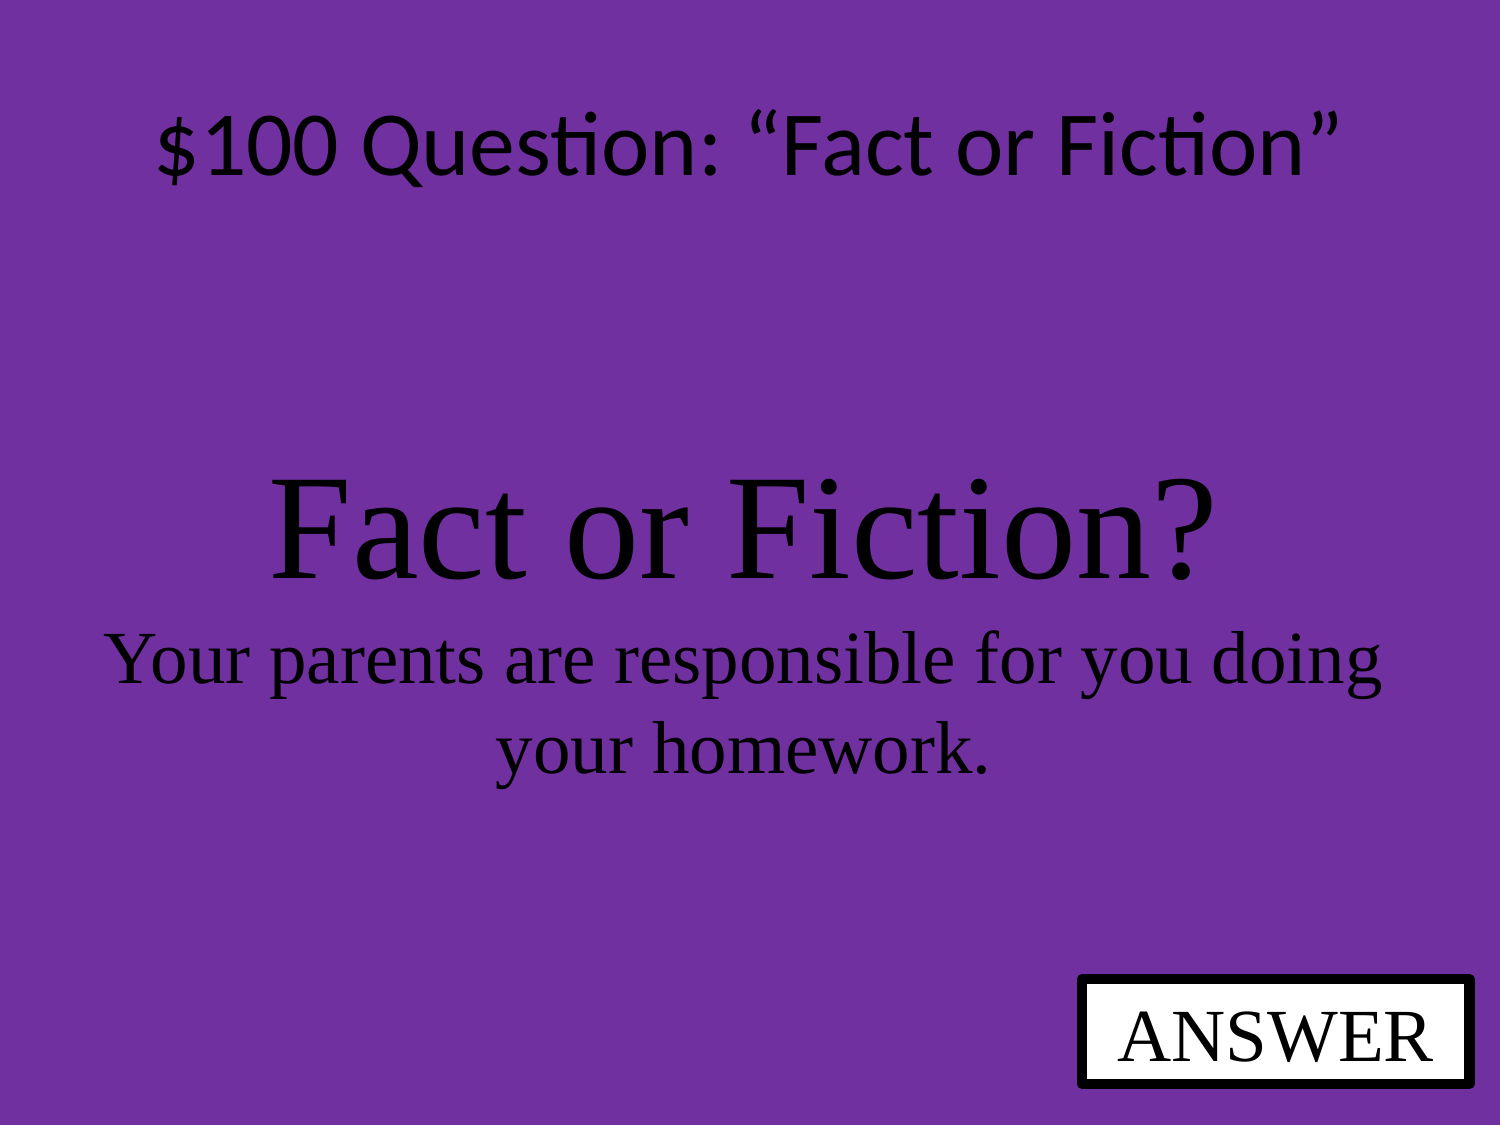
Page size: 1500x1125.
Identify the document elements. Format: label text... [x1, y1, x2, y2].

title $100 Question: “Fact or Fiction” [75, 45, 1425, 233]
text_box Fact or Fiction? Your parents are responsible for you doing your homework. [74, 421, 1413, 797]
text_box ANSWER [1082, 979, 1470, 1084]
